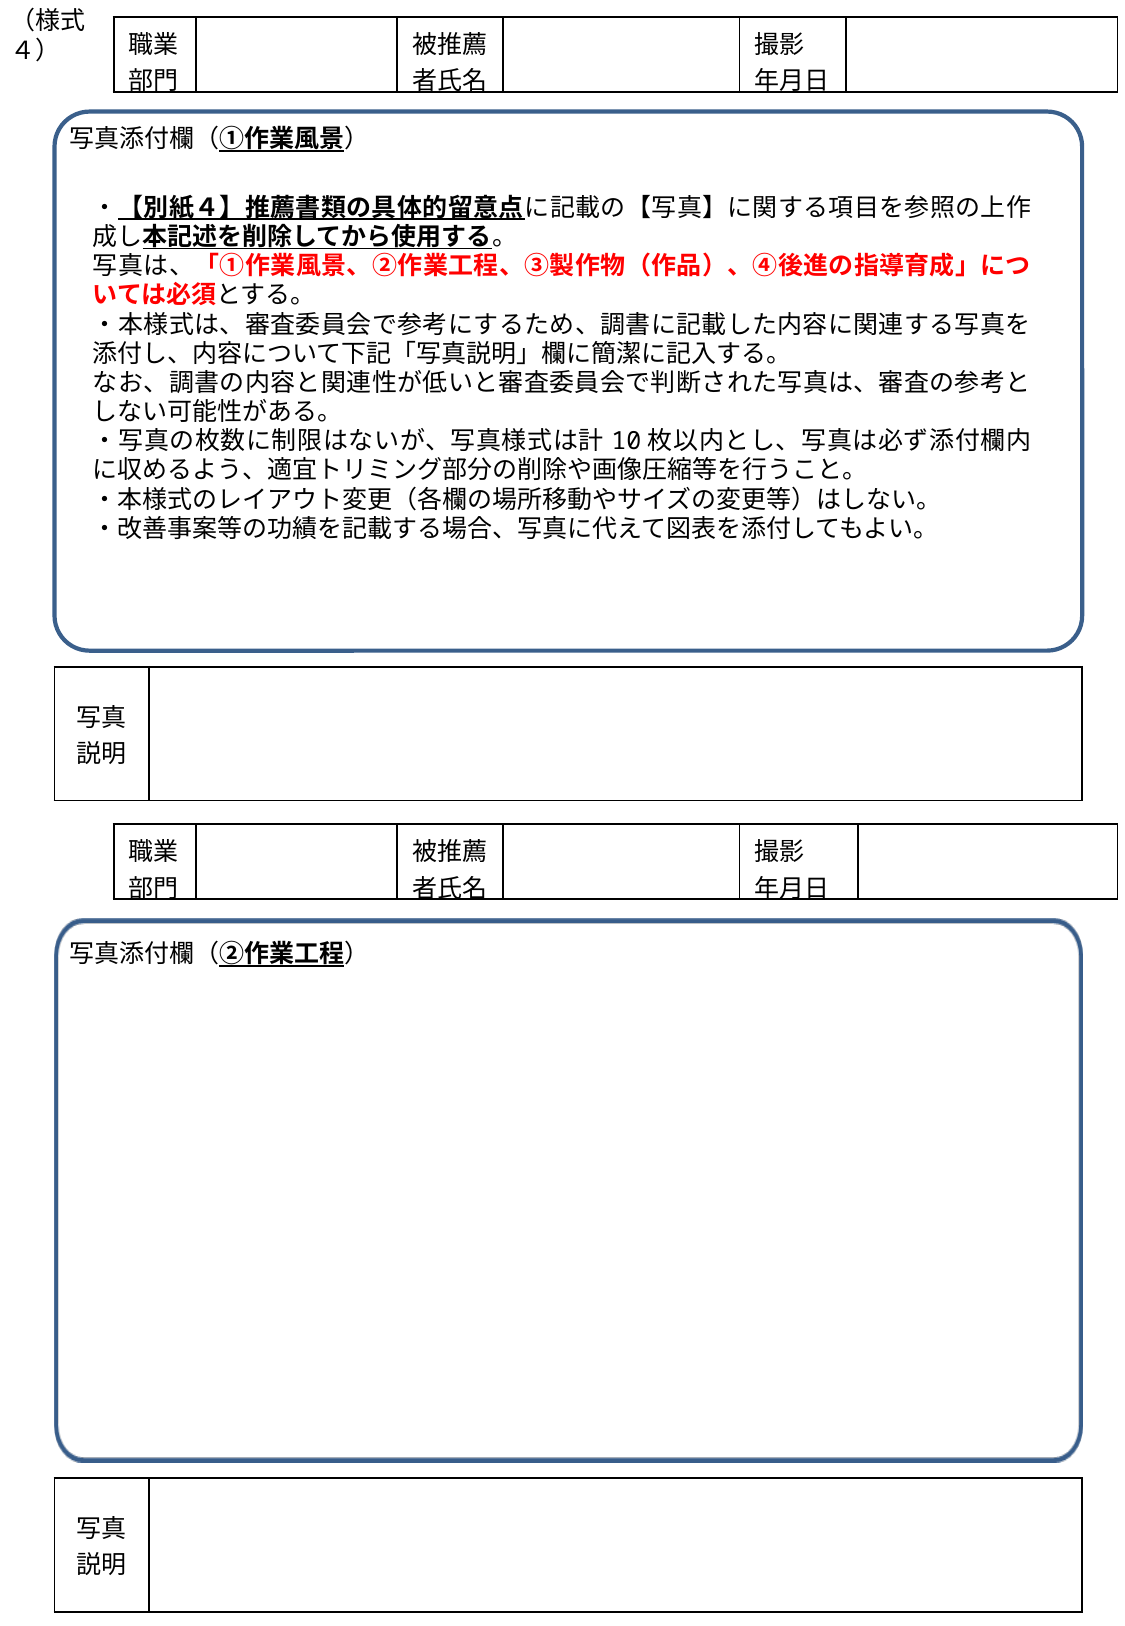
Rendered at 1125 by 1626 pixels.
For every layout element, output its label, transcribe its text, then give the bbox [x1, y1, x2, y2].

table_header [504, 18, 739, 91]
table_header 被推薦者氏名 [398, 825, 502, 898]
table_header [847, 18, 1117, 91]
table_header 写真 説明 [55, 668, 148, 800]
table_header [197, 18, 396, 91]
table_header 職業 部門 [115, 825, 195, 898]
table_header 職業 部門 [115, 18, 195, 91]
text_box （様式４） [0, 0, 126, 72]
table_header 撮影 年月日 [740, 18, 845, 91]
table_header [859, 825, 1117, 898]
table_header 被推薦者氏名 [398, 18, 502, 91]
table_header [150, 668, 1081, 800]
text_box 写真添付欄（①作業風景） [54, 115, 457, 161]
table_header [504, 825, 739, 898]
text_box [52, 109, 1085, 653]
table_header 撮影 年月日 [740, 825, 857, 898]
table_header 写真 説明 [55, 1479, 148, 1611]
table_header [150, 1479, 1081, 1611]
picture [54, 918, 1083, 1464]
table_header [197, 825, 396, 898]
text_box ・【別紙４】推薦書類の具体的留意点に記載の【写真】に関する項目を参照の上作成し本記述を削除してから使用する。 写真は、「①作業風景、②作業工程、③製作物（作品）、④後進の指導育成」については必須とする。 ・本様式は、審査委員会で参考にするため、調書に記載した内容に関連する写真を添付し、内容について下記「写真説明」欄に簡潔に記入する。 なお、調書の内容と関連性が低いと審査委員会で判断された写真は、審査の参考としない可能性がある。 ・写真の枚数に制限はないが、写真様式は計10枚以内とし、写真は必ず添付欄内に収めるよう、適宜トリミング部分の削除や画像圧縮等を行うこと。 ・本様式のレイアウト変更（各欄の場所移動やサイズの変更等）はしない。 ・改善事案等の功績を記載する場合、写真に代えて図表を添付してもよい。 [76, 183, 1049, 578]
